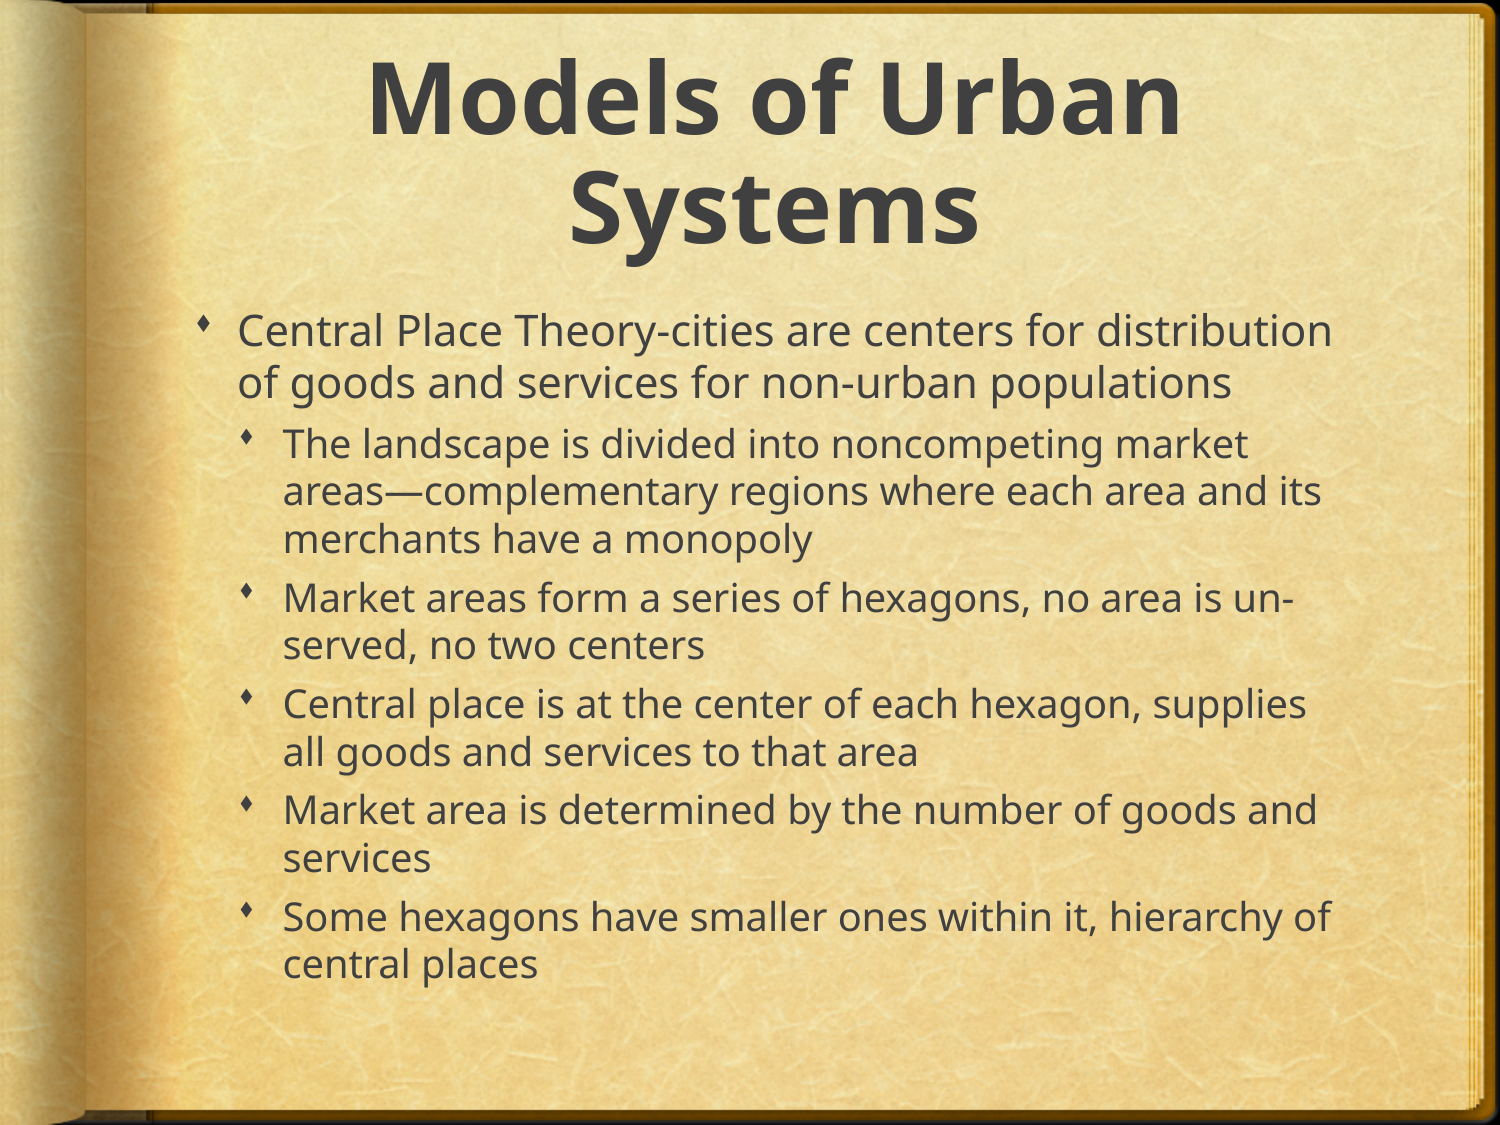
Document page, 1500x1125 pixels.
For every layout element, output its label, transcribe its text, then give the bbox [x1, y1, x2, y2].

title Models of Urban Systems [178, 45, 1372, 265]
list Central Place Theory-cities are centers for distribution of goods and services for non-urban populations The landscape is divided into noncompeting market areas—complementary regions where each area and its merchants have a monopoly Market areas form a series of hexagons, no area is un-served, no two centers Central place is at the center of each hexagon, supplies all goods and services to that area Market area is determined by the number of goods and services Some hexagons have smaller ones within it, hierarchy of central places [178, 295, 1372, 1005]
picture [0, 0, 1500, 1125]
